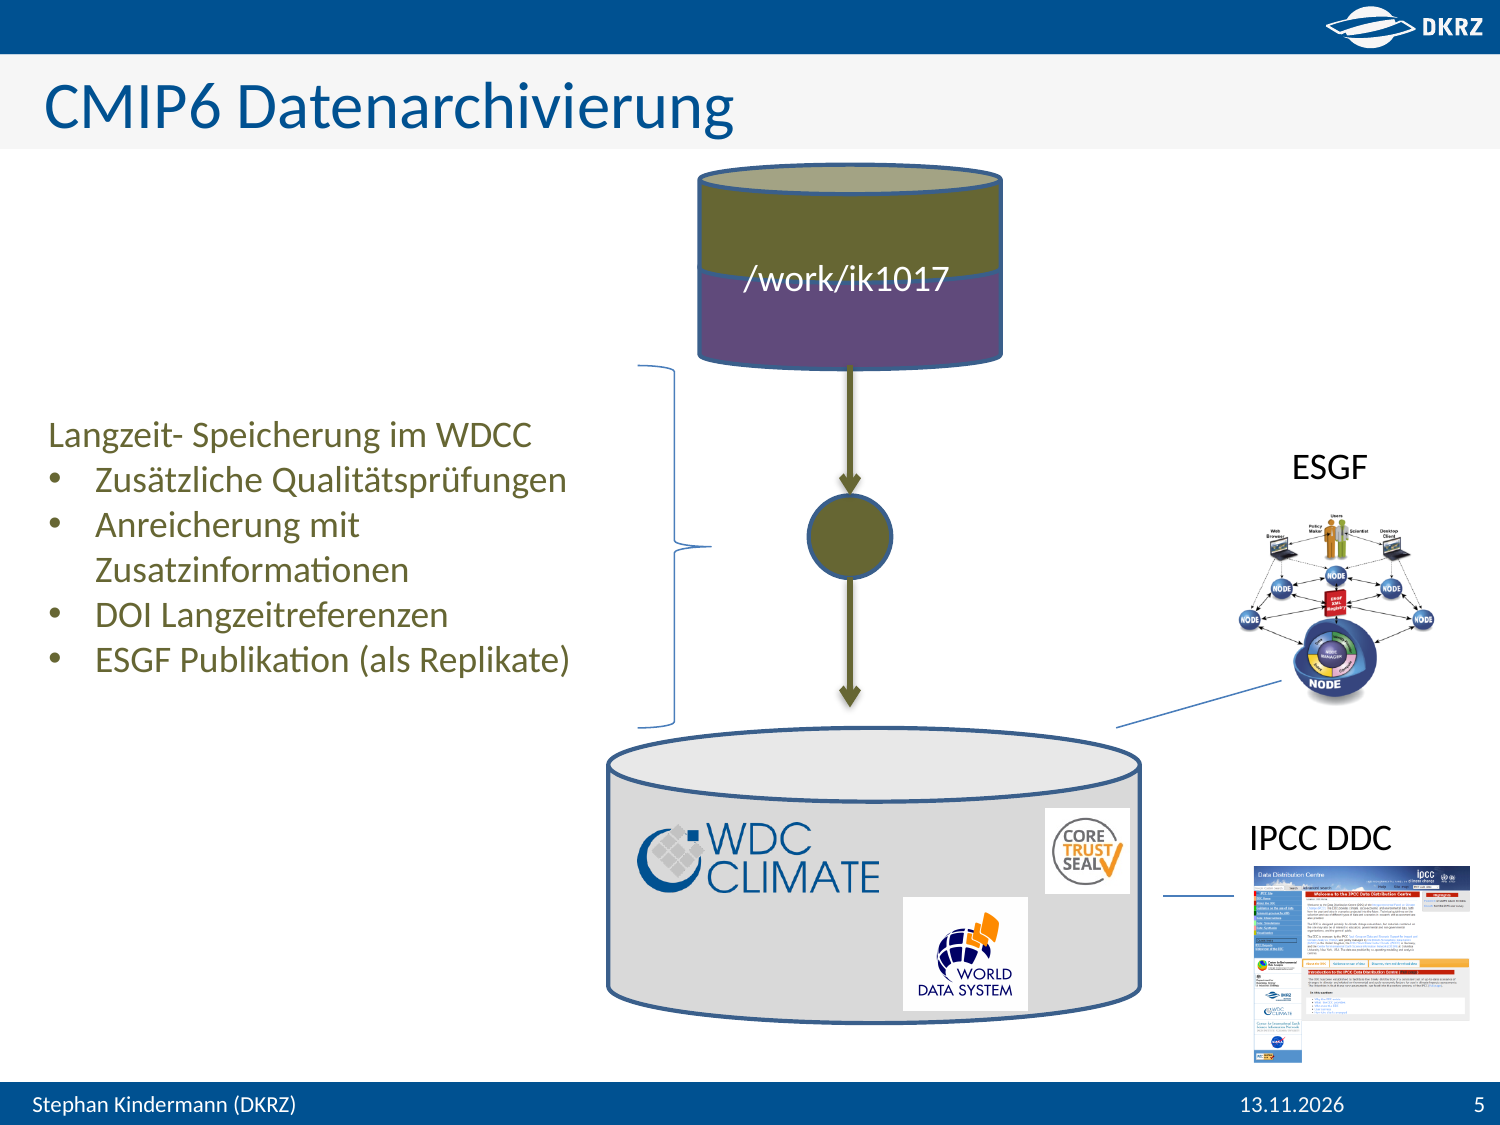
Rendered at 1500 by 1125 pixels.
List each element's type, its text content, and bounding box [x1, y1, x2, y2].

text_box [606, 725, 1142, 1026]
text_box ESGF [1277, 434, 1447, 495]
text_box [806, 493, 894, 580]
text_box /work/ik1017 [728, 246, 977, 307]
text_box [695, 545, 712, 549]
picture [1253, 865, 1470, 1074]
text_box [1115, 680, 1282, 729]
picture [1045, 808, 1130, 894]
text_box IPCC DDC [1234, 805, 1500, 866]
text_box Langzeit- Speicherung im WDCC Zusätzliche Qualitätsprüfungen Anreicherung mit Zusatzinformationen DOI Langzeitreferenzen ESGF Publikation (als Replikate) [33, 402, 695, 688]
text_box [697, 162, 1003, 279]
slide_number 5 [1376, 1082, 1500, 1125]
picture [1233, 510, 1437, 708]
text_box [637, 688, 676, 729]
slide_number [1187, 1082, 1360, 1125]
text_box [637, 364, 676, 402]
picture [637, 822, 879, 894]
text_box [697, 270, 1003, 372]
title CMIP6 Datenarchivierung [0, 54, 1500, 149]
picture [903, 897, 1028, 1011]
